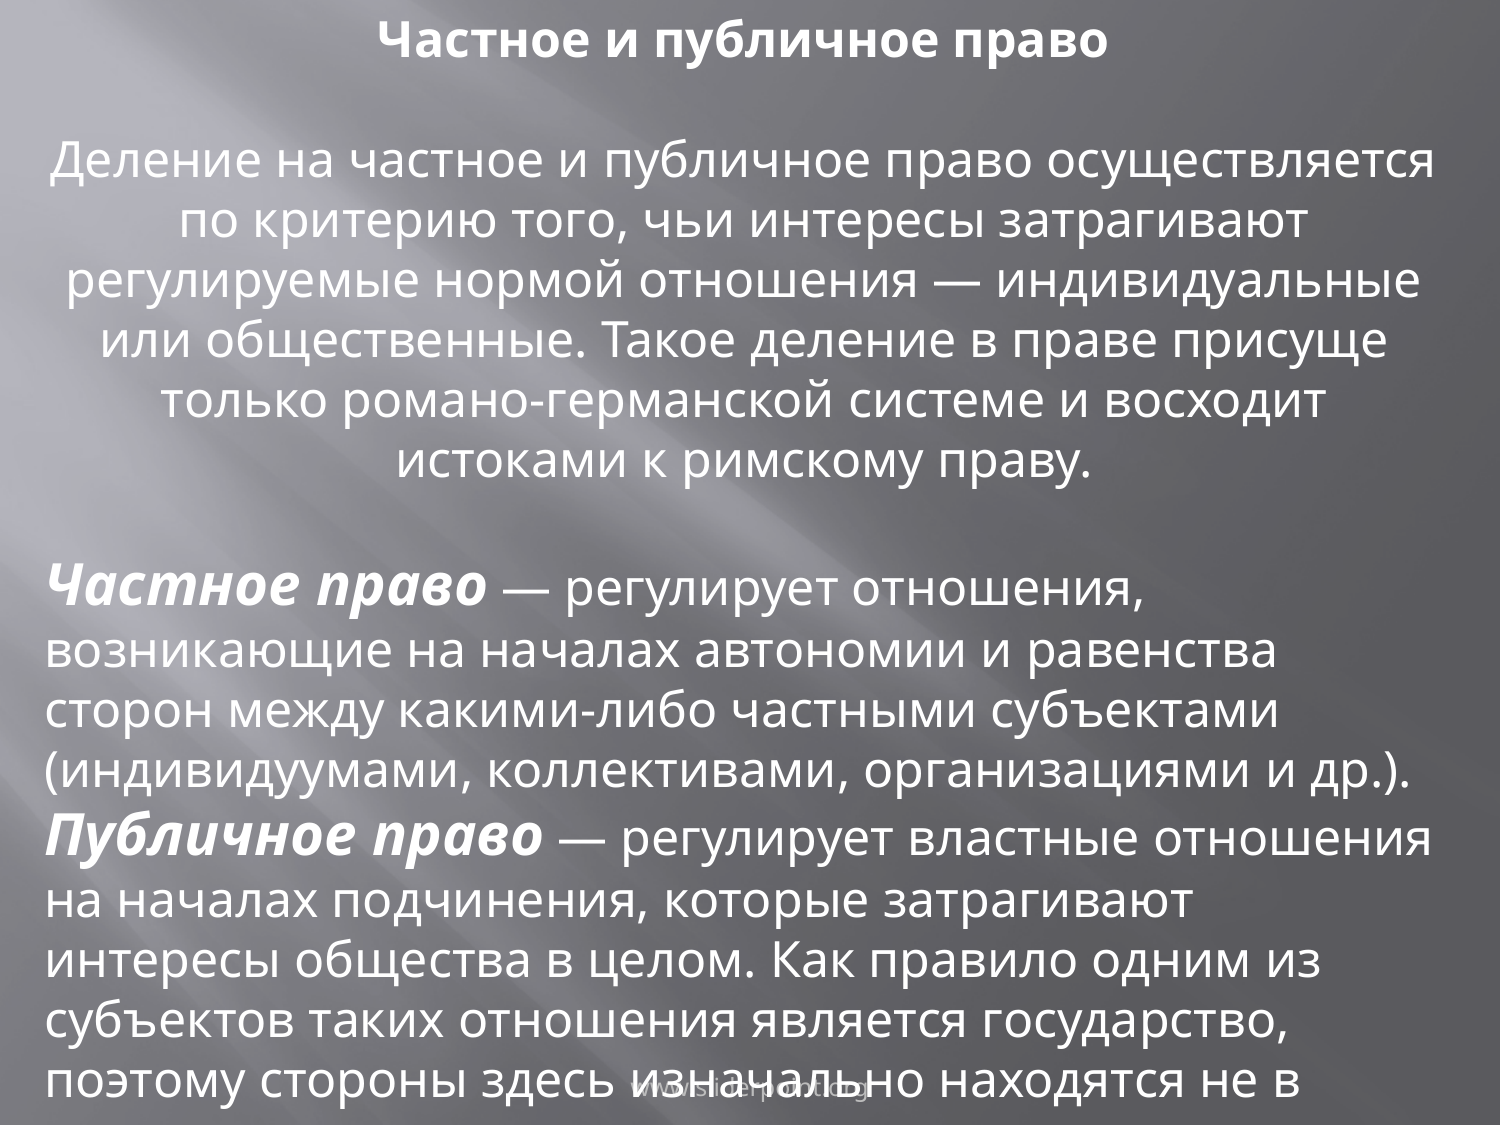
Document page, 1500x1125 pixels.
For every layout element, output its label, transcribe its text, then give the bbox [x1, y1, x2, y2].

footer www.sliderpoint.org [512, 1052, 988, 1113]
text_box Частное и публичное право Деление на частное и публичное право осуществляется по критерию того, чьи интересы затрагивают регулируемые нормой отношения — индивидуальные или общественные. Такое деление в праве присуще только романо-германской системе и восходит истоками к римскому праву. Частное право — регулирует отношения, возникающие на началах автономии и равенства сторон между какими-либо частными субъектами (индивидуумами, коллективами, организациями и др.). Публичное право — регулирует властные отношения на началах подчинения, которые затрагивают интересы общества в целом. Как правило одним из субъектов таких отношения является государство, поэтому стороны здесь изначально находятся не в равном положении. [29, 0, 1459, 1125]
